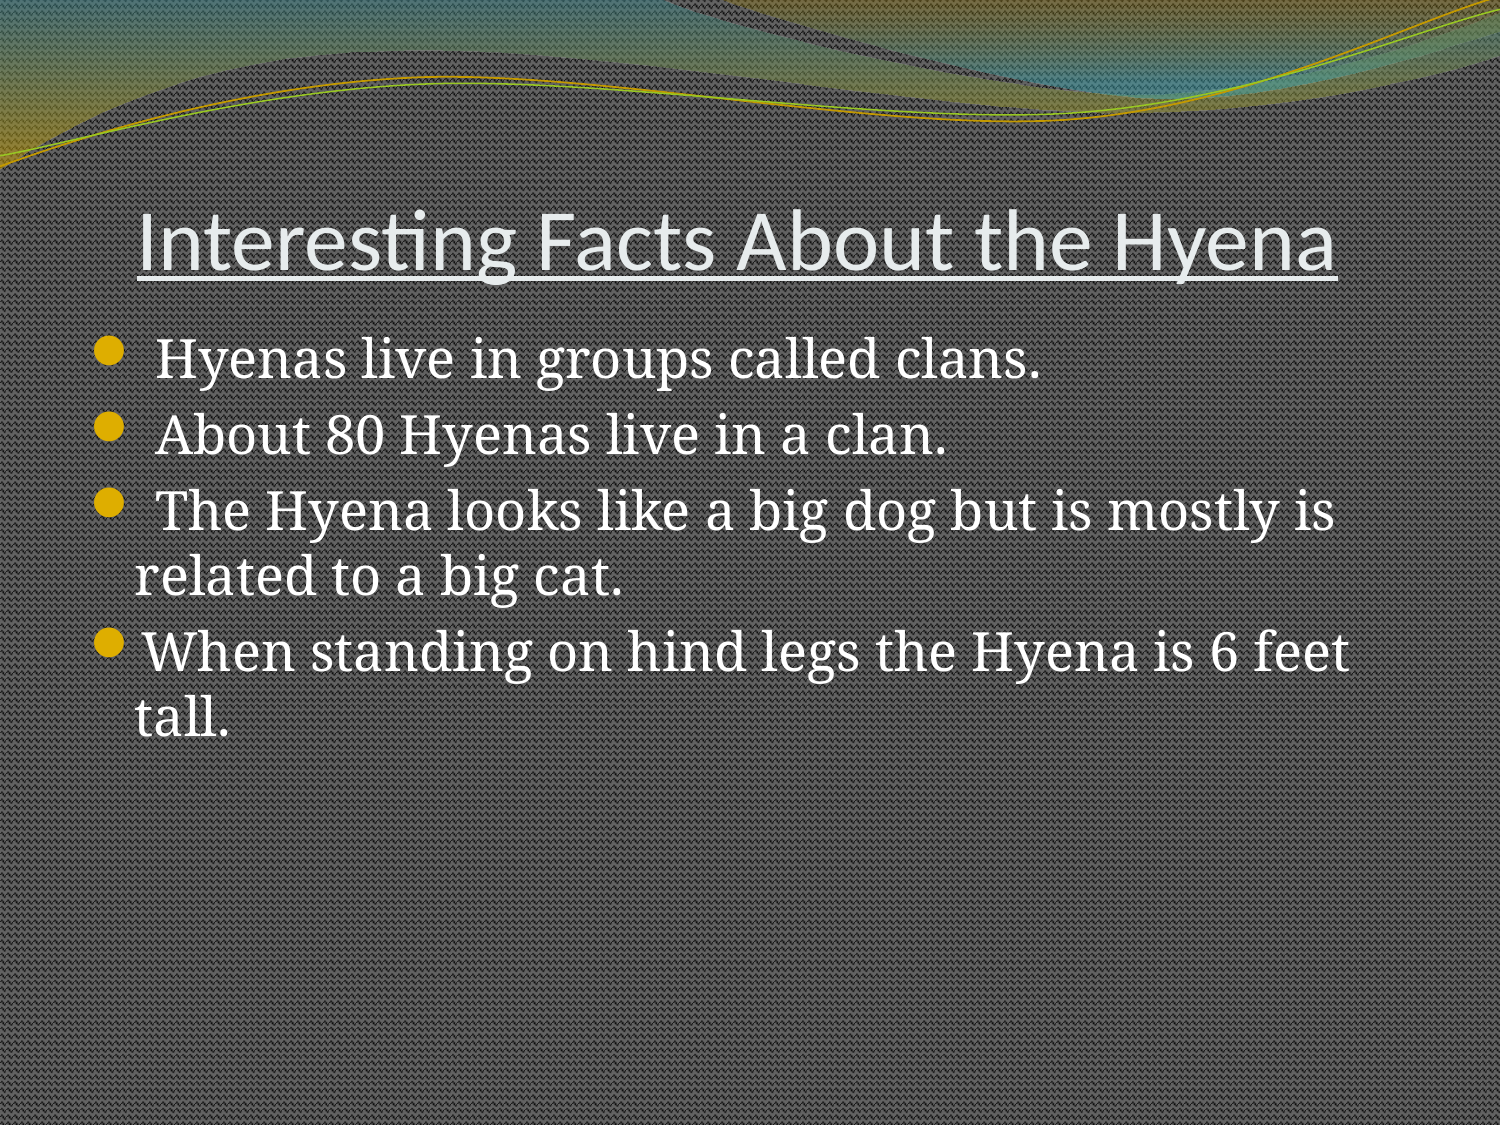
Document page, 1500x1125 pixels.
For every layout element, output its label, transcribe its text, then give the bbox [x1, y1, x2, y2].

list Hyenas live in groups called clans. About 80 Hyenas live in a clan. The Hyena looks like a big dog but is mostly is related to a big cat. When standing on hind legs the Hyena is 6 feet tall. [75, 317, 1425, 1038]
title Interesting Facts About the Hyena [62, 99, 1413, 288]
